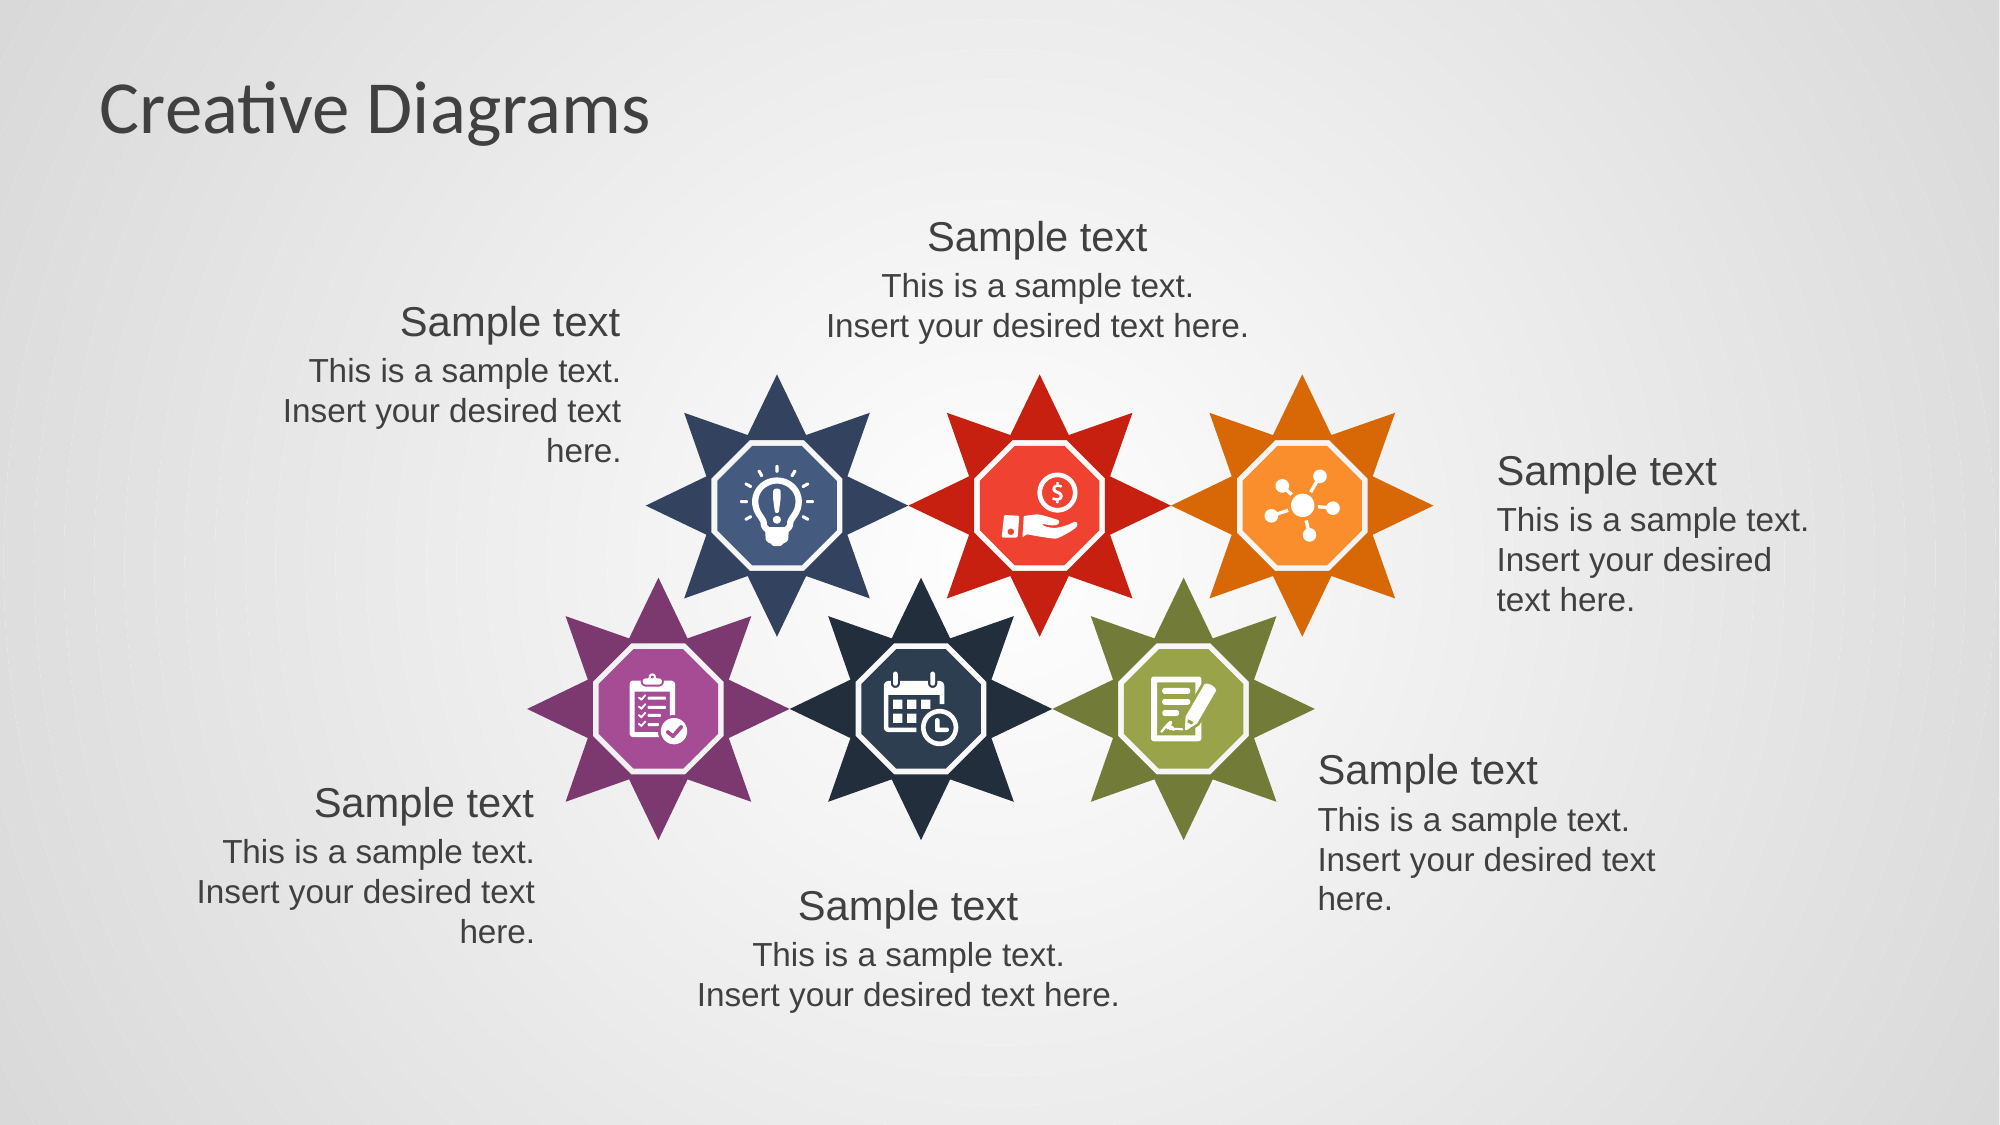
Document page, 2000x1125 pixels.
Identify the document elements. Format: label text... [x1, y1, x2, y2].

text_box [883, 671, 945, 733]
text_box [645, 374, 908, 637]
text_box [979, 445, 1100, 566]
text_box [1264, 469, 1340, 542]
text_box [861, 649, 981, 769]
text_box [908, 374, 1171, 637]
text_box Sample text [244, 287, 635, 353]
text_box [527, 577, 789, 841]
text_box Sample text [1481, 435, 1841, 501]
text_box [1123, 649, 1244, 769]
text_box Sample text [1302, 735, 1704, 801]
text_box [1001, 472, 1078, 539]
text_box [598, 649, 719, 769]
text_box This is a sample text. Insert your desired text here. [1302, 790, 1706, 925]
text_box [789, 577, 1052, 841]
text_box Sample text [803, 202, 1271, 267]
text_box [1150, 676, 1217, 742]
text_box [1242, 445, 1362, 566]
text_box This is a sample text. Insert your desired text here. [682, 937, 1136, 1021]
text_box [739, 464, 815, 547]
text_box [1171, 374, 1434, 637]
title Creative Diagrams [99, 45, 1900, 162]
text_box This is a sample text. Insert your desired text here. [174, 823, 551, 958]
text_box [660, 717, 688, 745]
text_box [629, 673, 676, 738]
text_box This is a sample text. Insert your desired text here. [811, 267, 1265, 352]
text_box Sample text [174, 768, 549, 834]
text_box This is a sample text. Insert your desired text here. [245, 342, 637, 477]
text_box [717, 445, 837, 566]
text_box [921, 708, 959, 747]
text_box This is a sample text. Insert your desired text here. [1481, 490, 1842, 626]
text_box Sample text [674, 871, 1142, 937]
text_box [1052, 577, 1315, 841]
